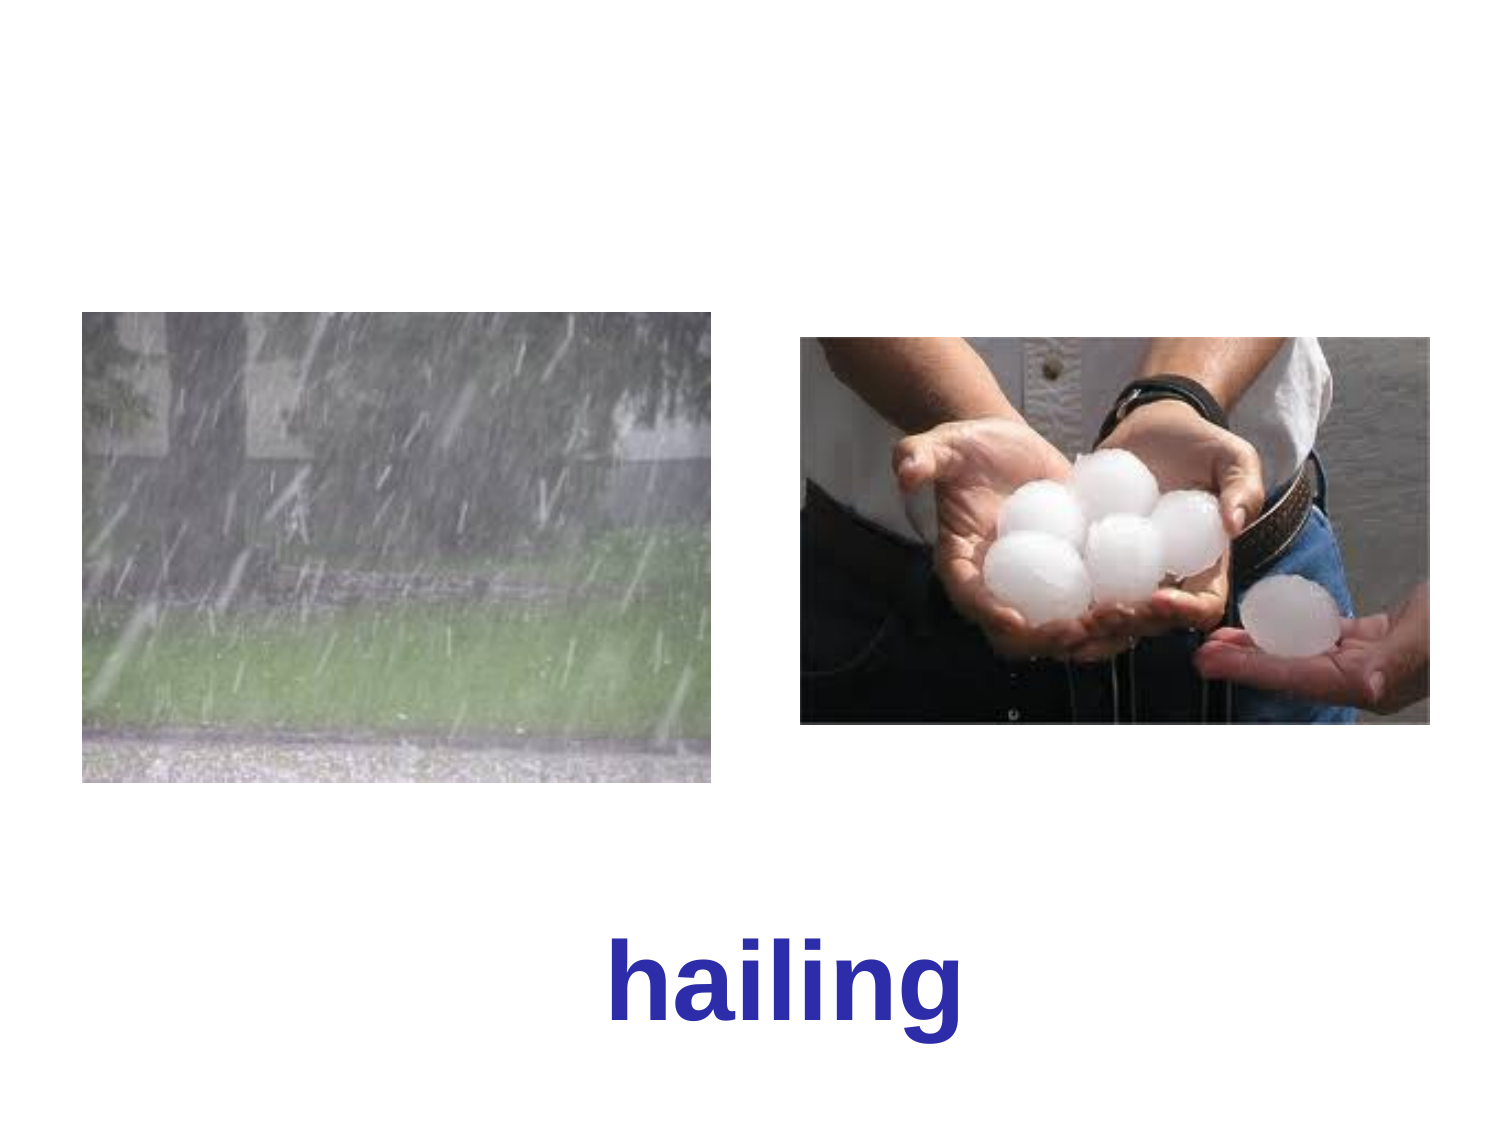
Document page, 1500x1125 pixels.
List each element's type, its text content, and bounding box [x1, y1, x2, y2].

picture [82, 312, 712, 783]
picture [799, 337, 1430, 726]
text_box hailing [589, 899, 982, 1050]
